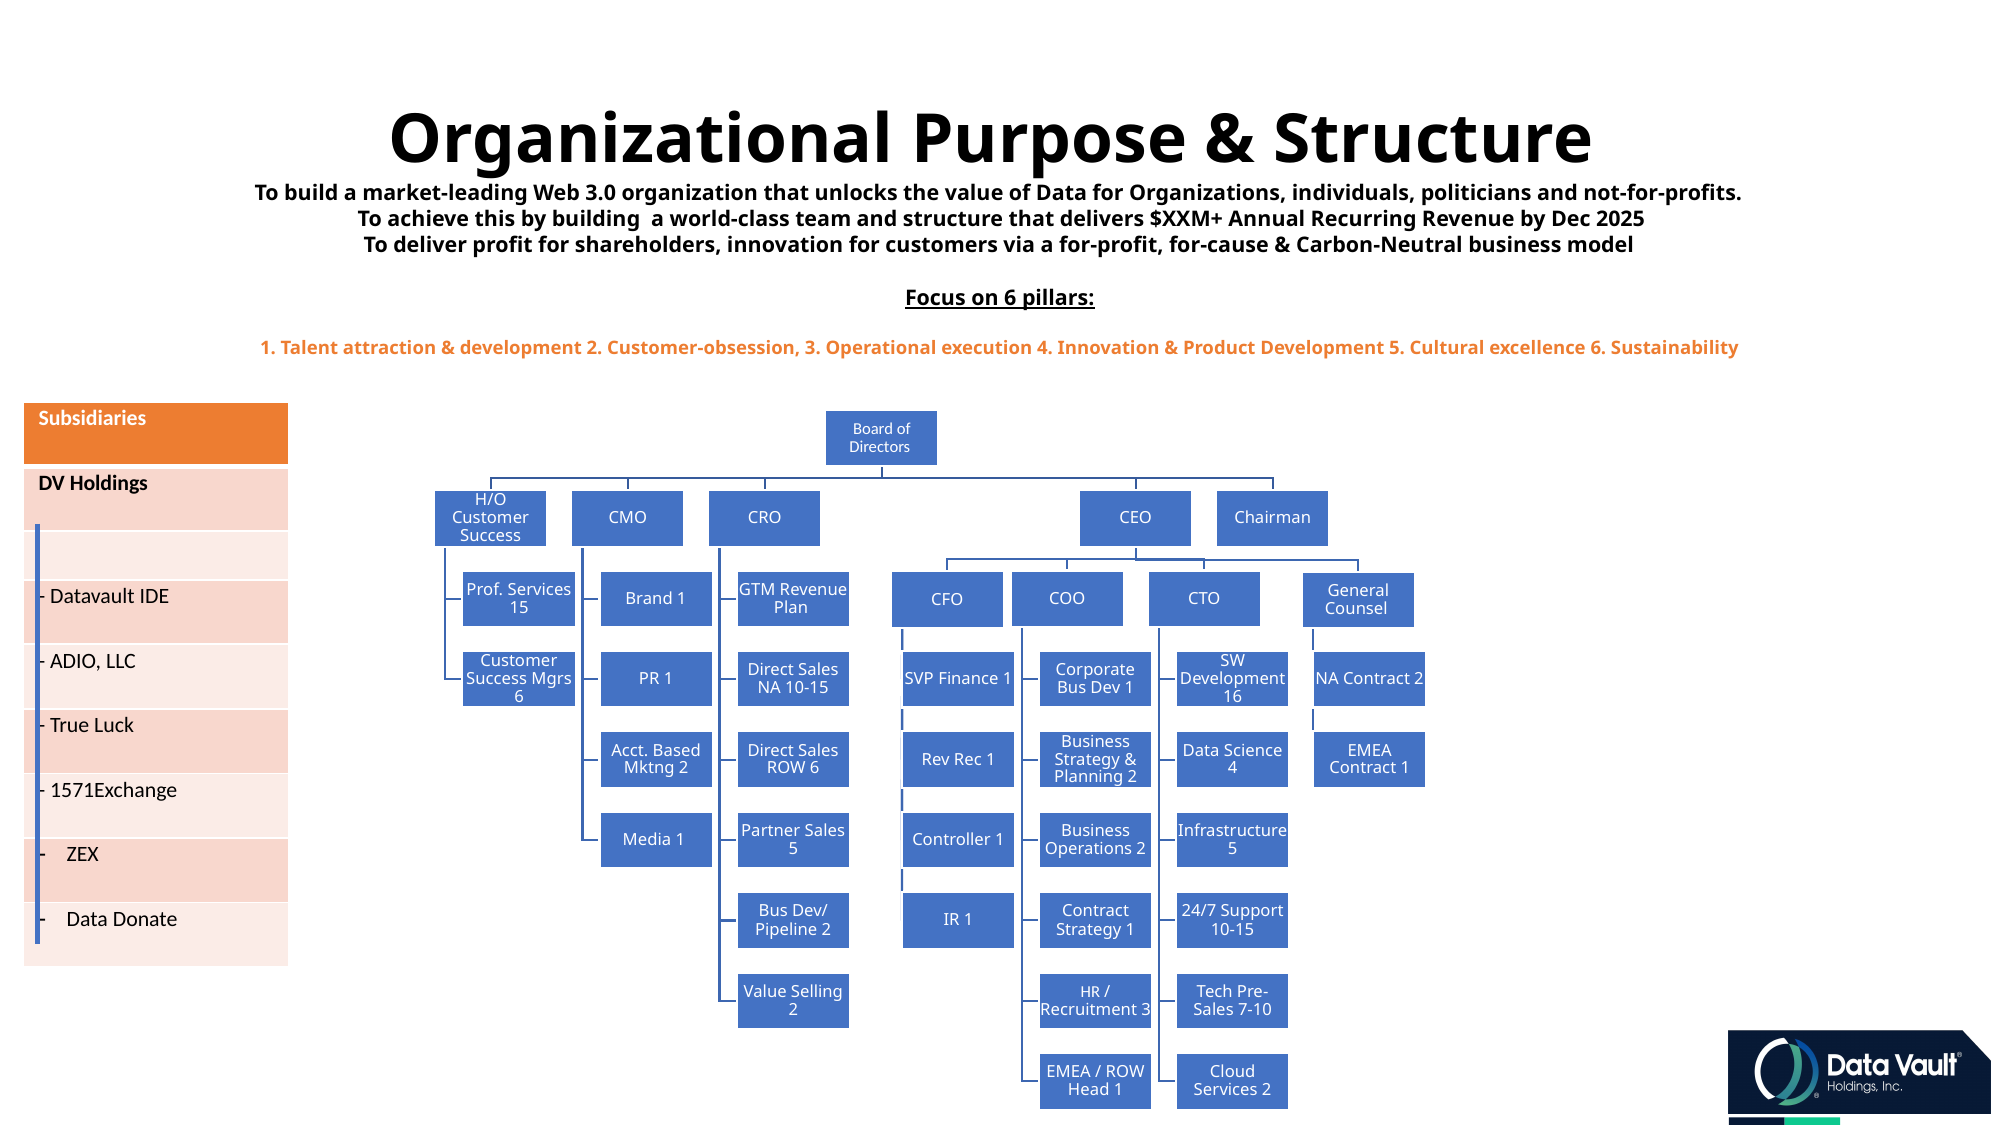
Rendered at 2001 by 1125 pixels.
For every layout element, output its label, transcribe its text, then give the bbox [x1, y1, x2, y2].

title Organizational Purpose & Structure To build a market-leading Web 3.0 organization that unlocks the value of Data for Organizations, individuals, politicians and not-for-profits. To achieve this by building a world-class team and structure that delivers $XXM+ Annual Recurring Revenue by Dec 2025 To deliver profit for shareholders, innovation for customers via a for-profit, for-cause & Carbon-Neutral business model Focus on 6 pillars: 1. Talent attraction & development 2. Customer-obsession, 3. Operational execution 4. Innovation & Product Development 5. Cultural excellence 6. Sustainability [101, 87, 1899, 369]
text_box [1728, 1030, 1991, 1125]
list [302, 409, 1559, 1110]
table_cell [24, 532, 35, 579]
table_cell ZEX [24, 839, 35, 902]
table_cell ZEX [40, 839, 288, 902]
table_cell - True Luck [40, 710, 288, 773]
table_cell - 1571Exchange [24, 774, 35, 837]
table_cell - 1571Exchange [40, 774, 288, 837]
table_cell Data Donate [24, 903, 288, 966]
table_cell DV Holdings [24, 469, 288, 530]
table_cell - True Luck [24, 710, 35, 773]
table_header Subsidiaries [24, 403, 288, 464]
table_cell [40, 532, 288, 579]
table_cell - Datavault IDE [40, 581, 288, 643]
table_cell - Datavault IDE [24, 581, 35, 643]
table_cell - ADIO, LLC [24, 645, 35, 708]
table_cell - ADIO, LLC [40, 645, 288, 708]
